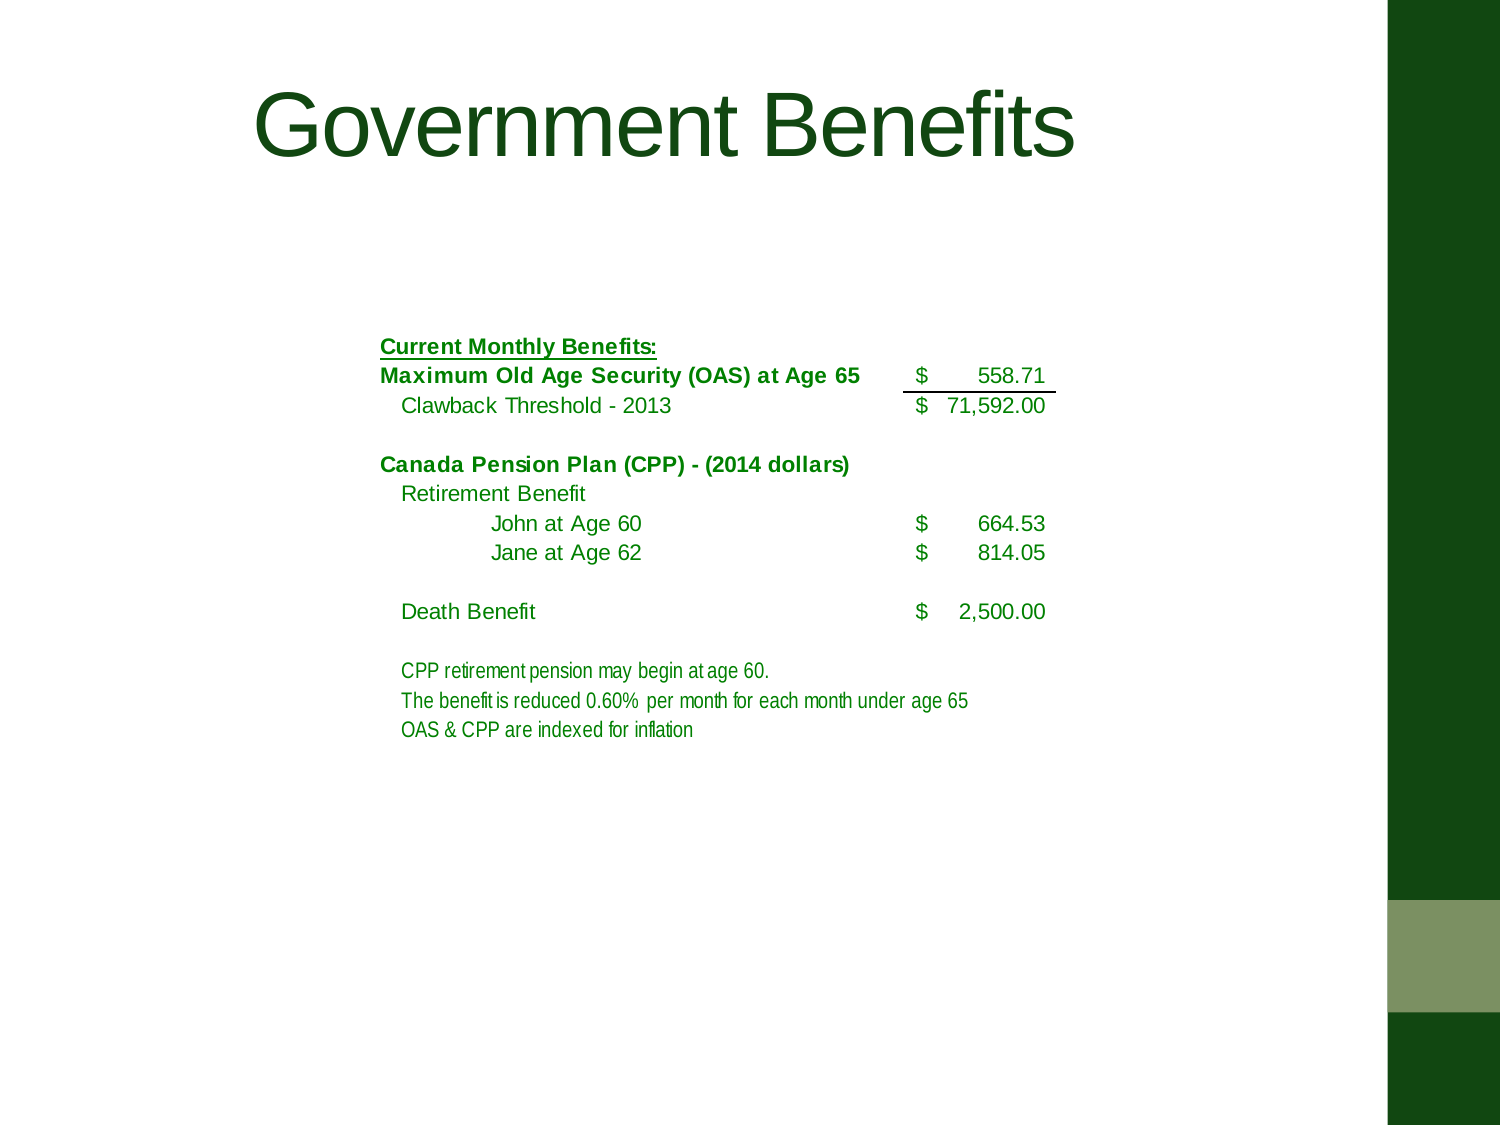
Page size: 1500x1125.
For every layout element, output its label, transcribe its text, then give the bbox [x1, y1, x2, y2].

title Government Benefits [237, 62, 1138, 177]
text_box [374, 302, 1059, 777]
